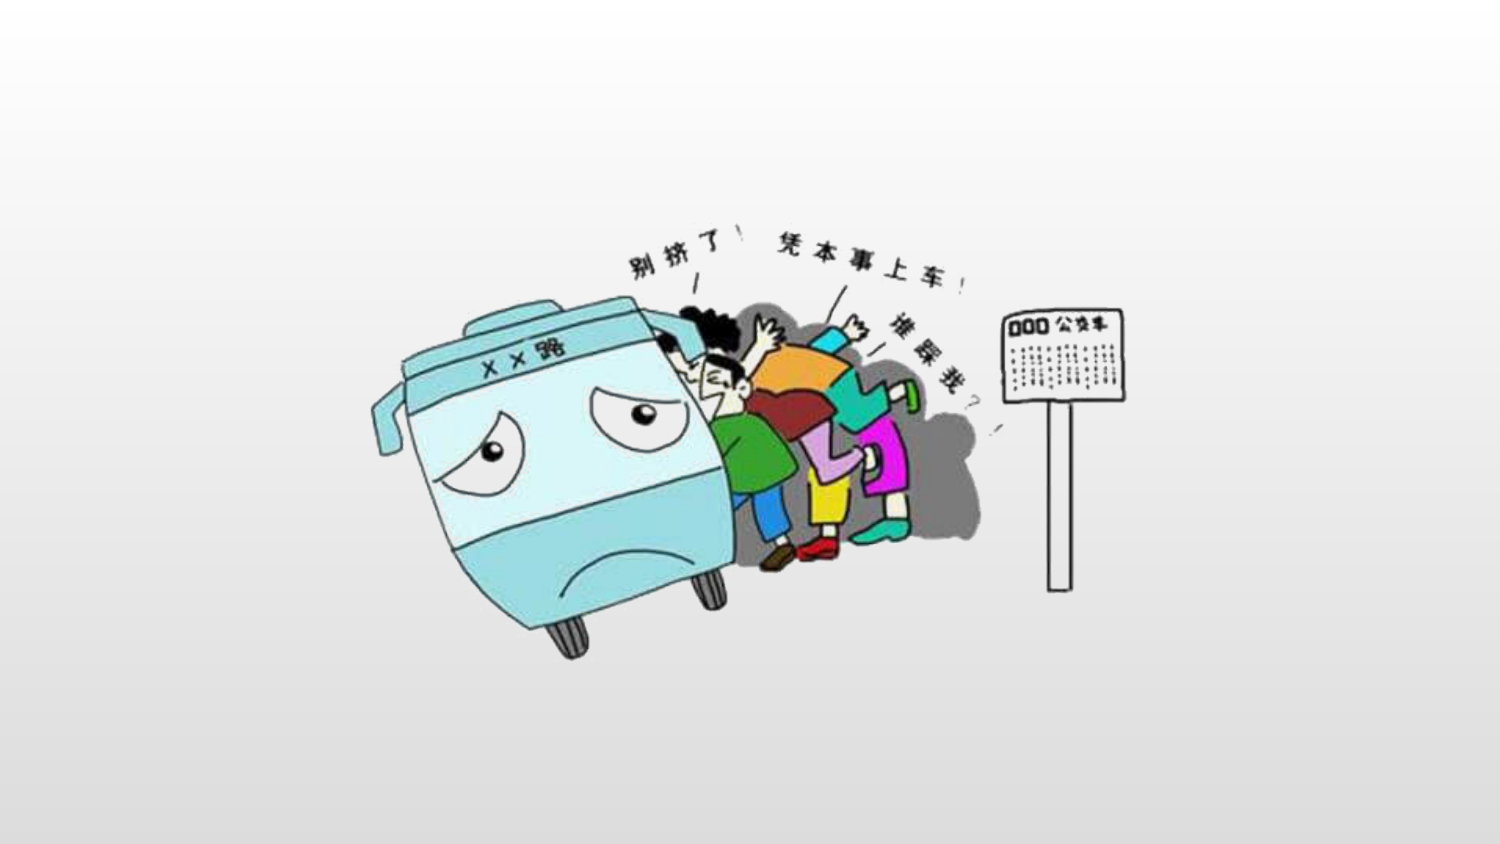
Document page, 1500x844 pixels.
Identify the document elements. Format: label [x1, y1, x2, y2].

picture [330, 10, 1164, 844]
